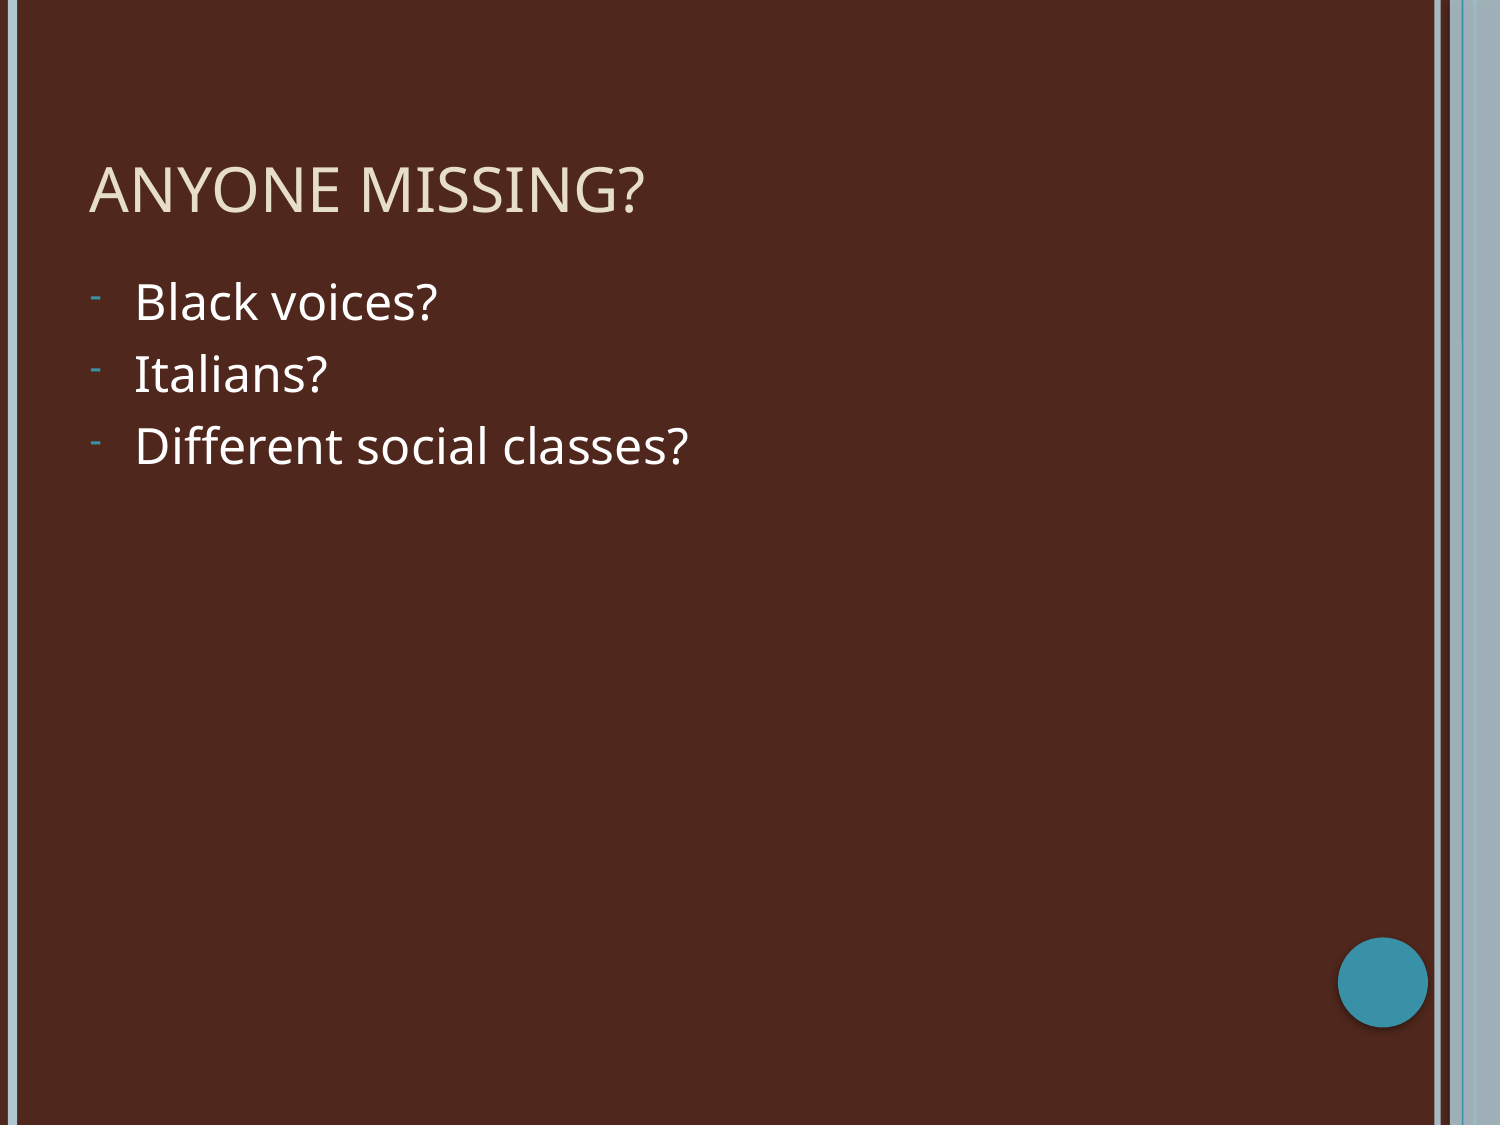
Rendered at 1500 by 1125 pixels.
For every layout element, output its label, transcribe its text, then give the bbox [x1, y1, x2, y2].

title Anyone Missing? [75, 45, 1300, 233]
list Black voices? Italians? Different social classes? [75, 262, 1300, 1062]
